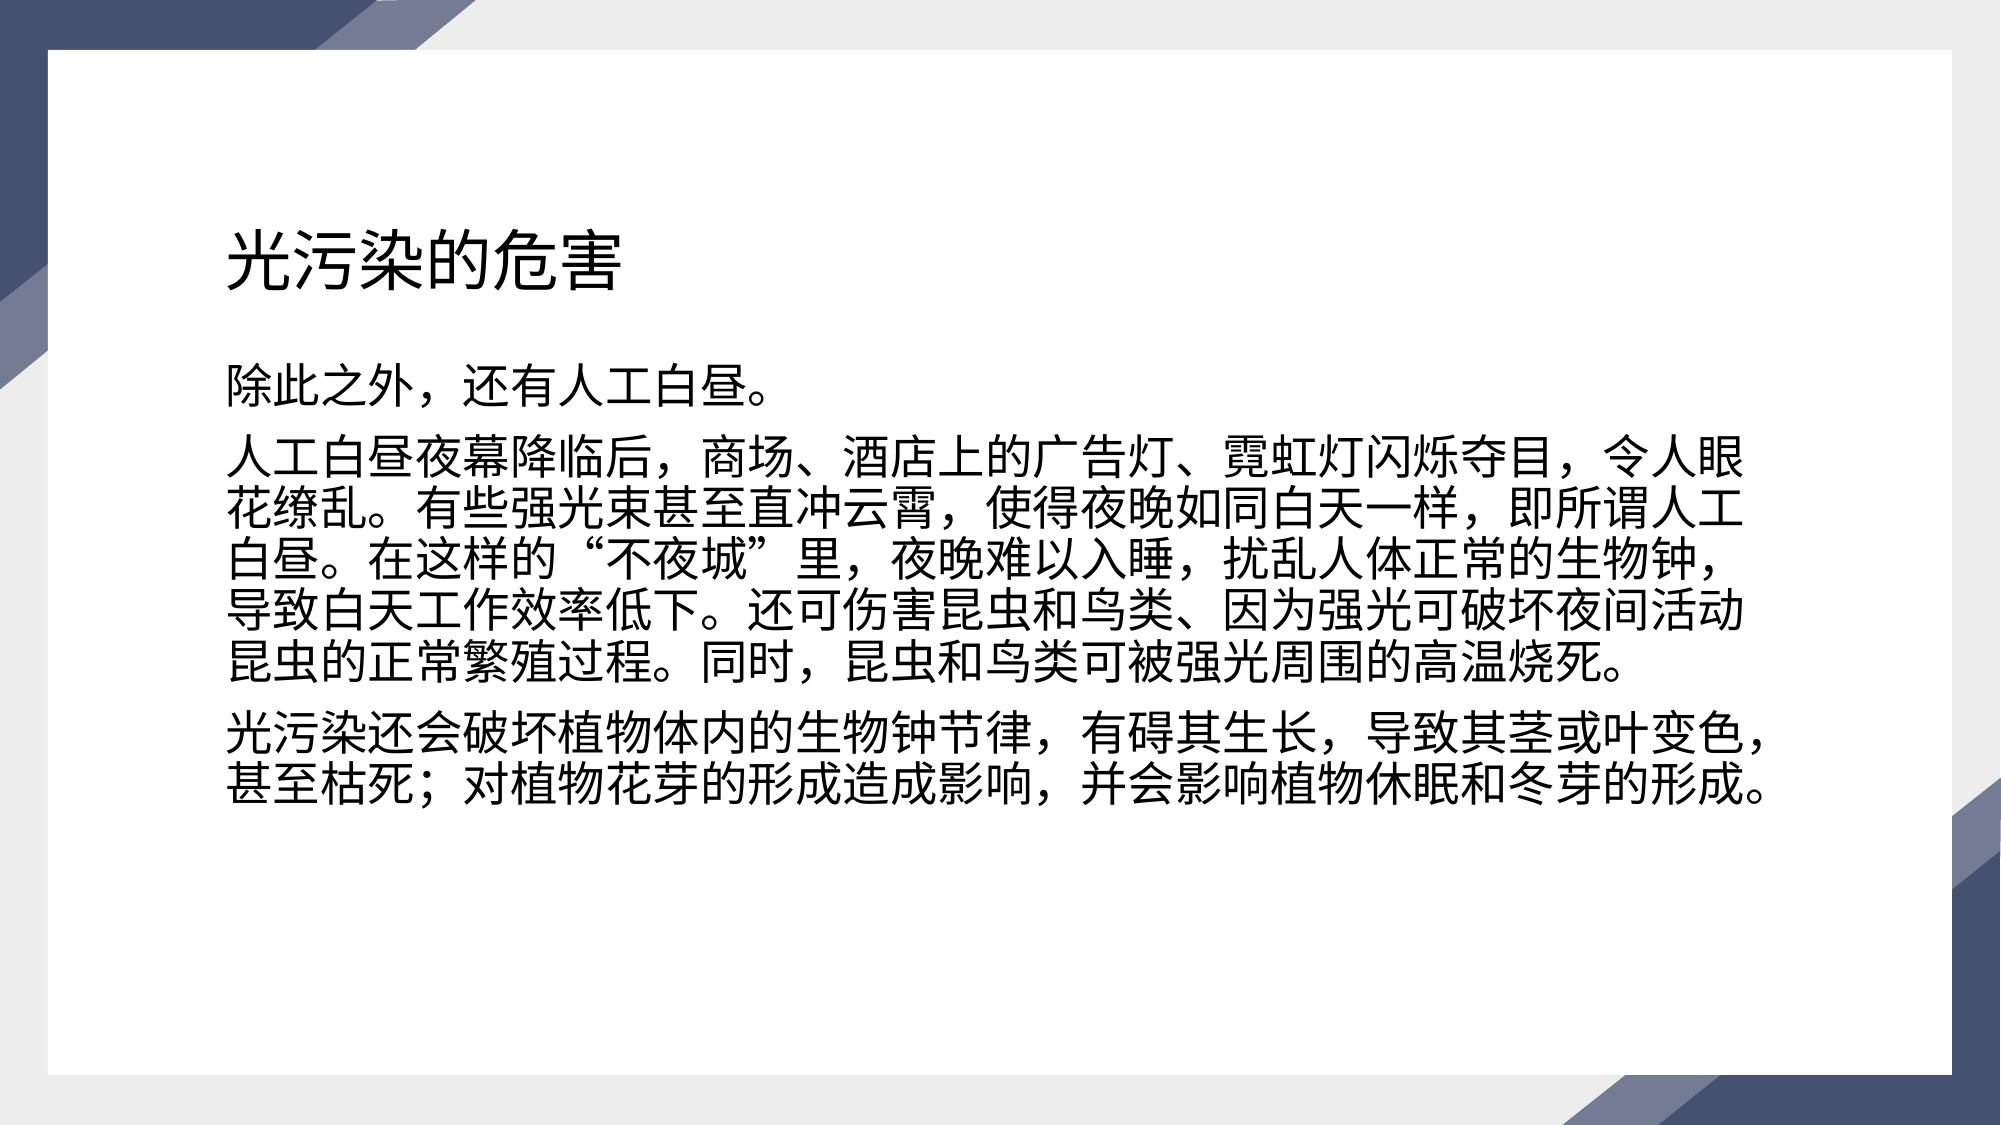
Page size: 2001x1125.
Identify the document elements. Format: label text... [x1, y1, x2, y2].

title 光污染的危害 [210, 204, 1790, 324]
list 除此之外，还有人工白昼。 人工白昼夜幕降临后，商场、酒店上的广告灯、霓虹灯闪烁夺目，令人眼花缭乱。有些强光束甚至直冲云霄，使得夜晚如同白天一样，即所谓人工白昼。在这样的“不夜城”里，夜晚难以入睡，扰乱人体正常的生物钟，导致白天工作效率低下。还可伤害昆虫和鸟类、因为强光可破坏夜间活动昆虫的正常繁殖过程。同时，昆虫和鸟类可被强光周围的高温烧死。 光污染还会破坏植物体内的生物钟节律，有碍其生长，导致其茎或叶变色，甚至枯死；对植物花芽的形成造成影响，并会影响植物休眠和冬芽的形成。 [210, 354, 1790, 921]
